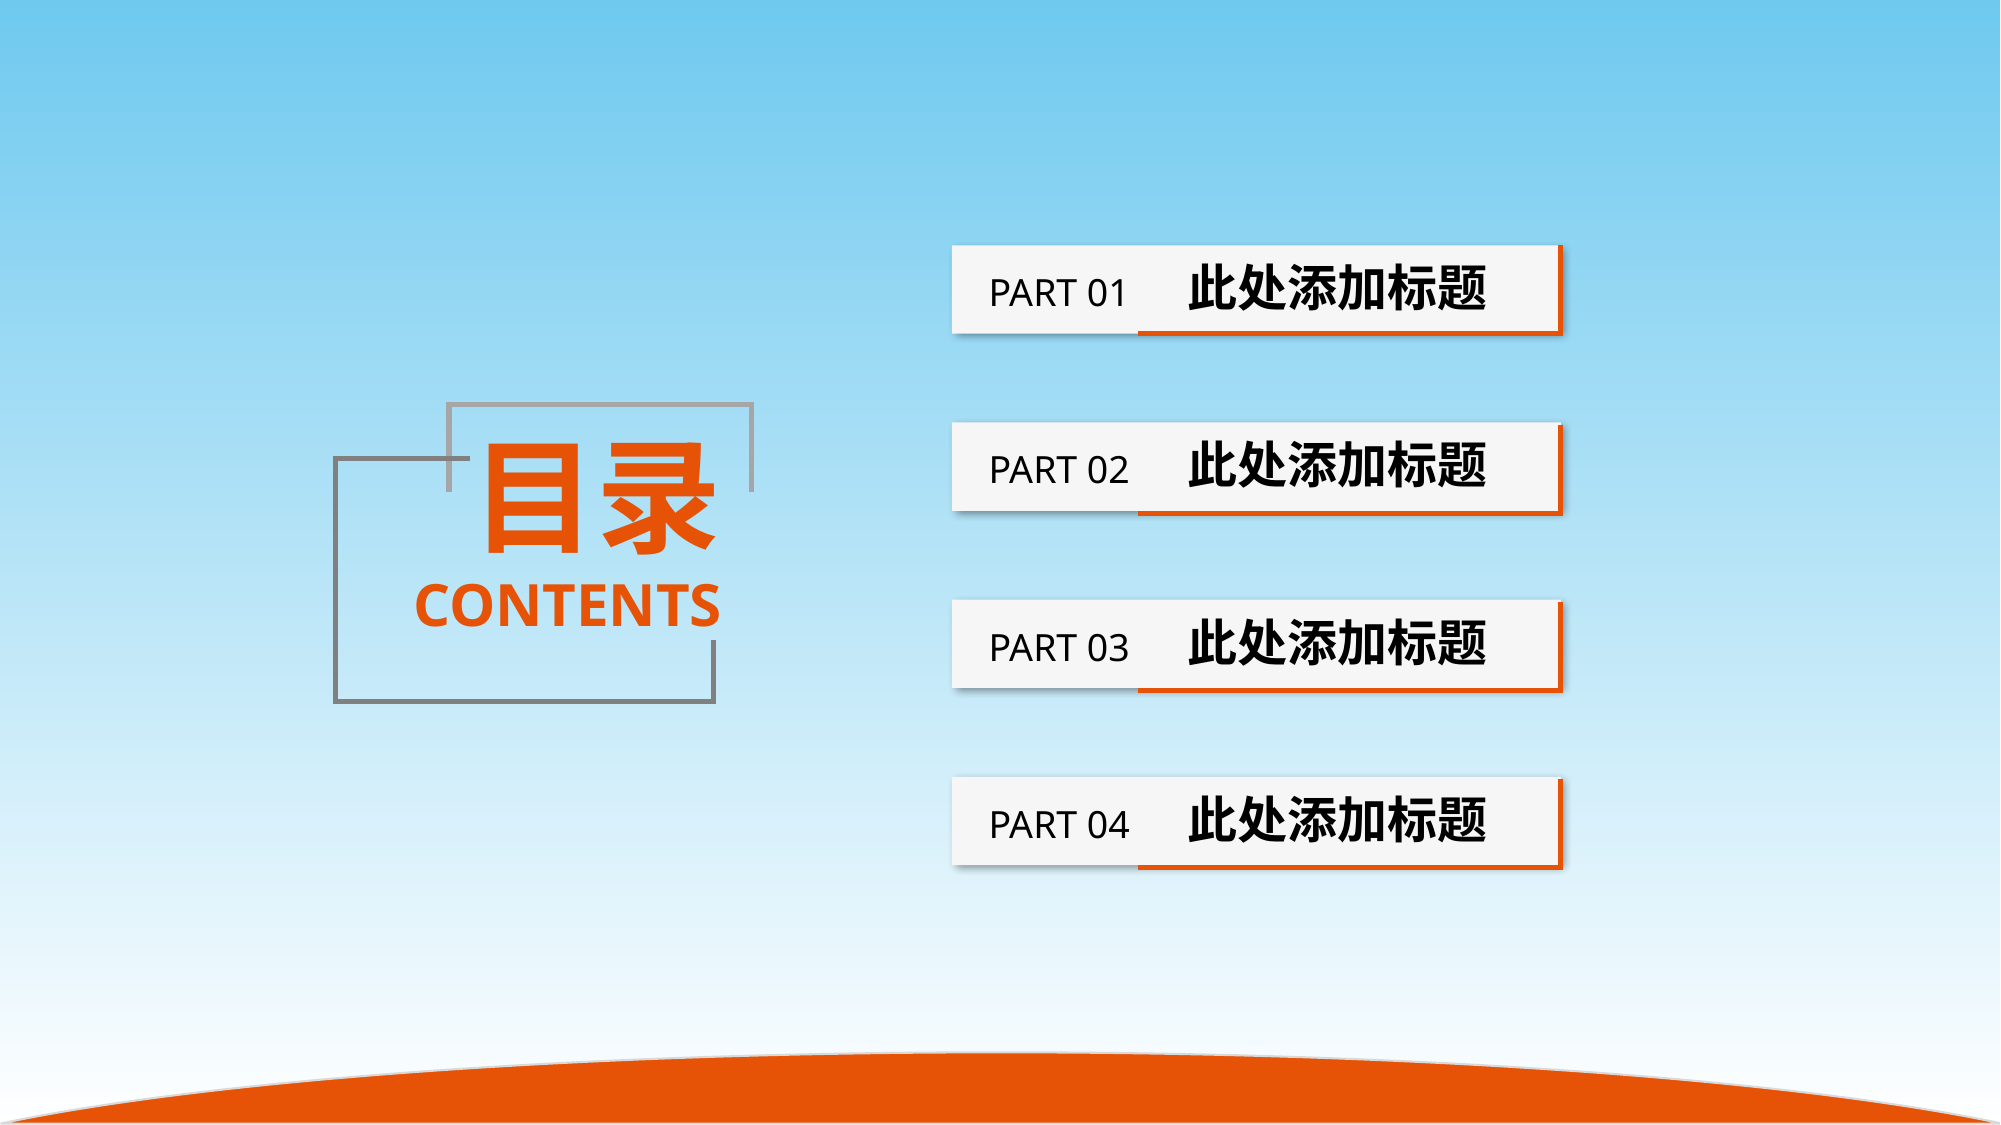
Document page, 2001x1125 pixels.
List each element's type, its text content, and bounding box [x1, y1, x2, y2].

text_box [951, 244, 1562, 335]
text_box [951, 599, 1562, 689]
text_box [951, 776, 1562, 866]
text_box [1137, 425, 1562, 515]
text_box [1137, 779, 1562, 869]
text_box [951, 421, 1562, 512]
text_box 目录 CONTENTS [517, 492, 737, 646]
text_box [335, 458, 714, 702]
text_box PART 01 此处添加标题 [973, 249, 1538, 325]
text_box [1137, 245, 1562, 335]
text_box PART 04 此处添加标题 [973, 780, 1553, 856]
text_box 目录 CONTENTS [213, 410, 448, 646]
text_box PART 02 此处添加标题 [973, 426, 1551, 502]
text_box PART 03 此处添加标题 [973, 603, 1552, 679]
text_box [1137, 602, 1562, 692]
text_box [448, 403, 753, 492]
text_box [0, 1051, 2000, 1125]
